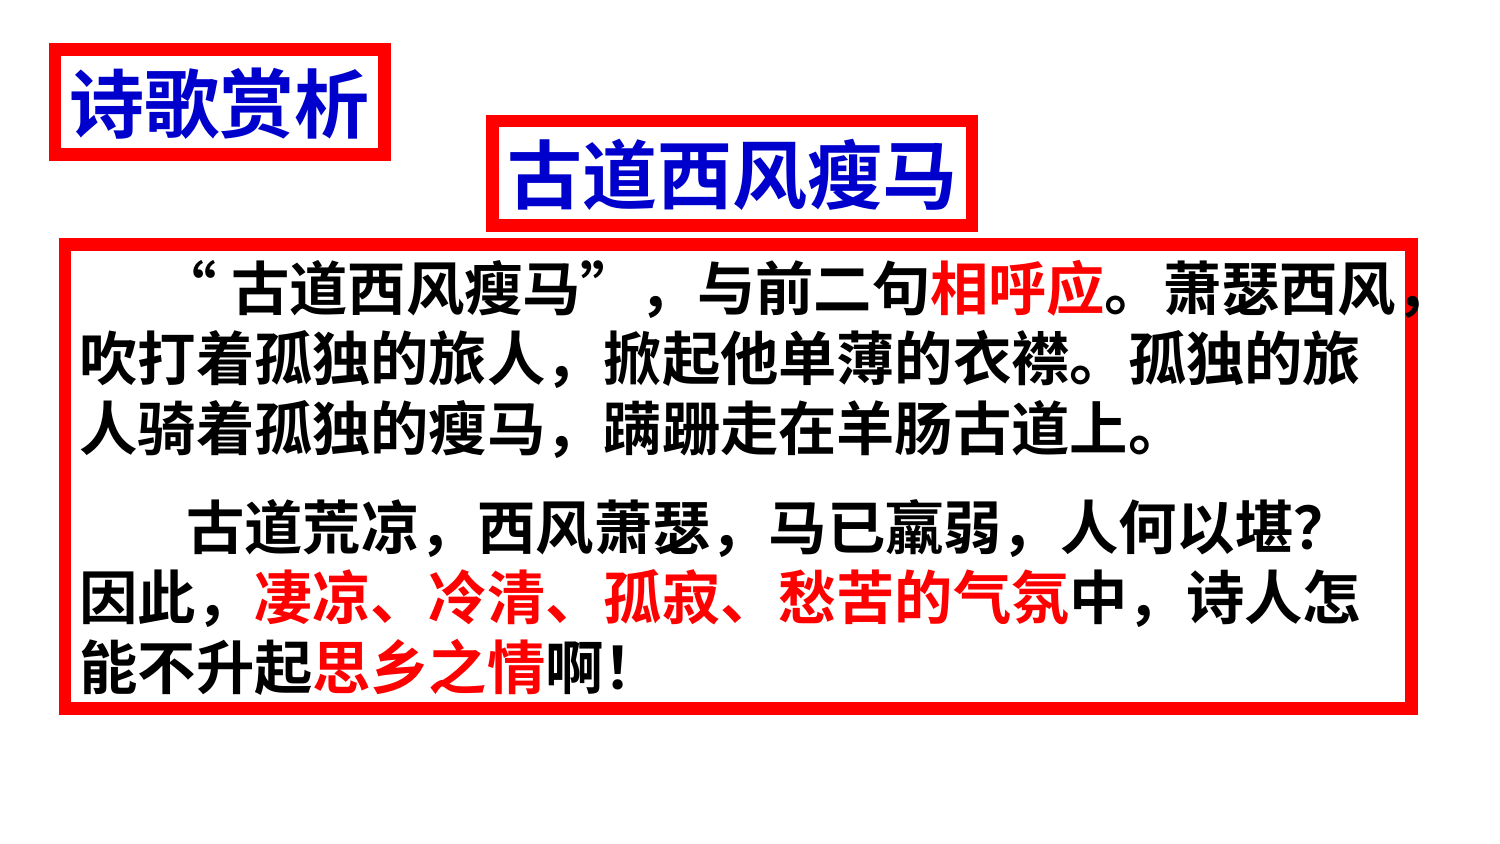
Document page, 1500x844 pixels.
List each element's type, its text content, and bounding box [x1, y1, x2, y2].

text_box 古道西风瘦马 [492, 120, 973, 226]
text_box “古道西风瘦马”，与前二句相呼应。萧瑟西风，吹打着孤独的旅人，掀起他单薄的衣襟。孤独的旅人骑着孤独的瘦马，蹒跚走在羊肠古道上。 古道荒凉，西风萧瑟，马已羸弱，人何以堪？因此，凄凉、冷清、孤寂、愁苦的气氛中，诗人怎能不升起思乡之情啊！ [64, 244, 1412, 709]
text_box 诗歌赏析 [54, 49, 385, 155]
